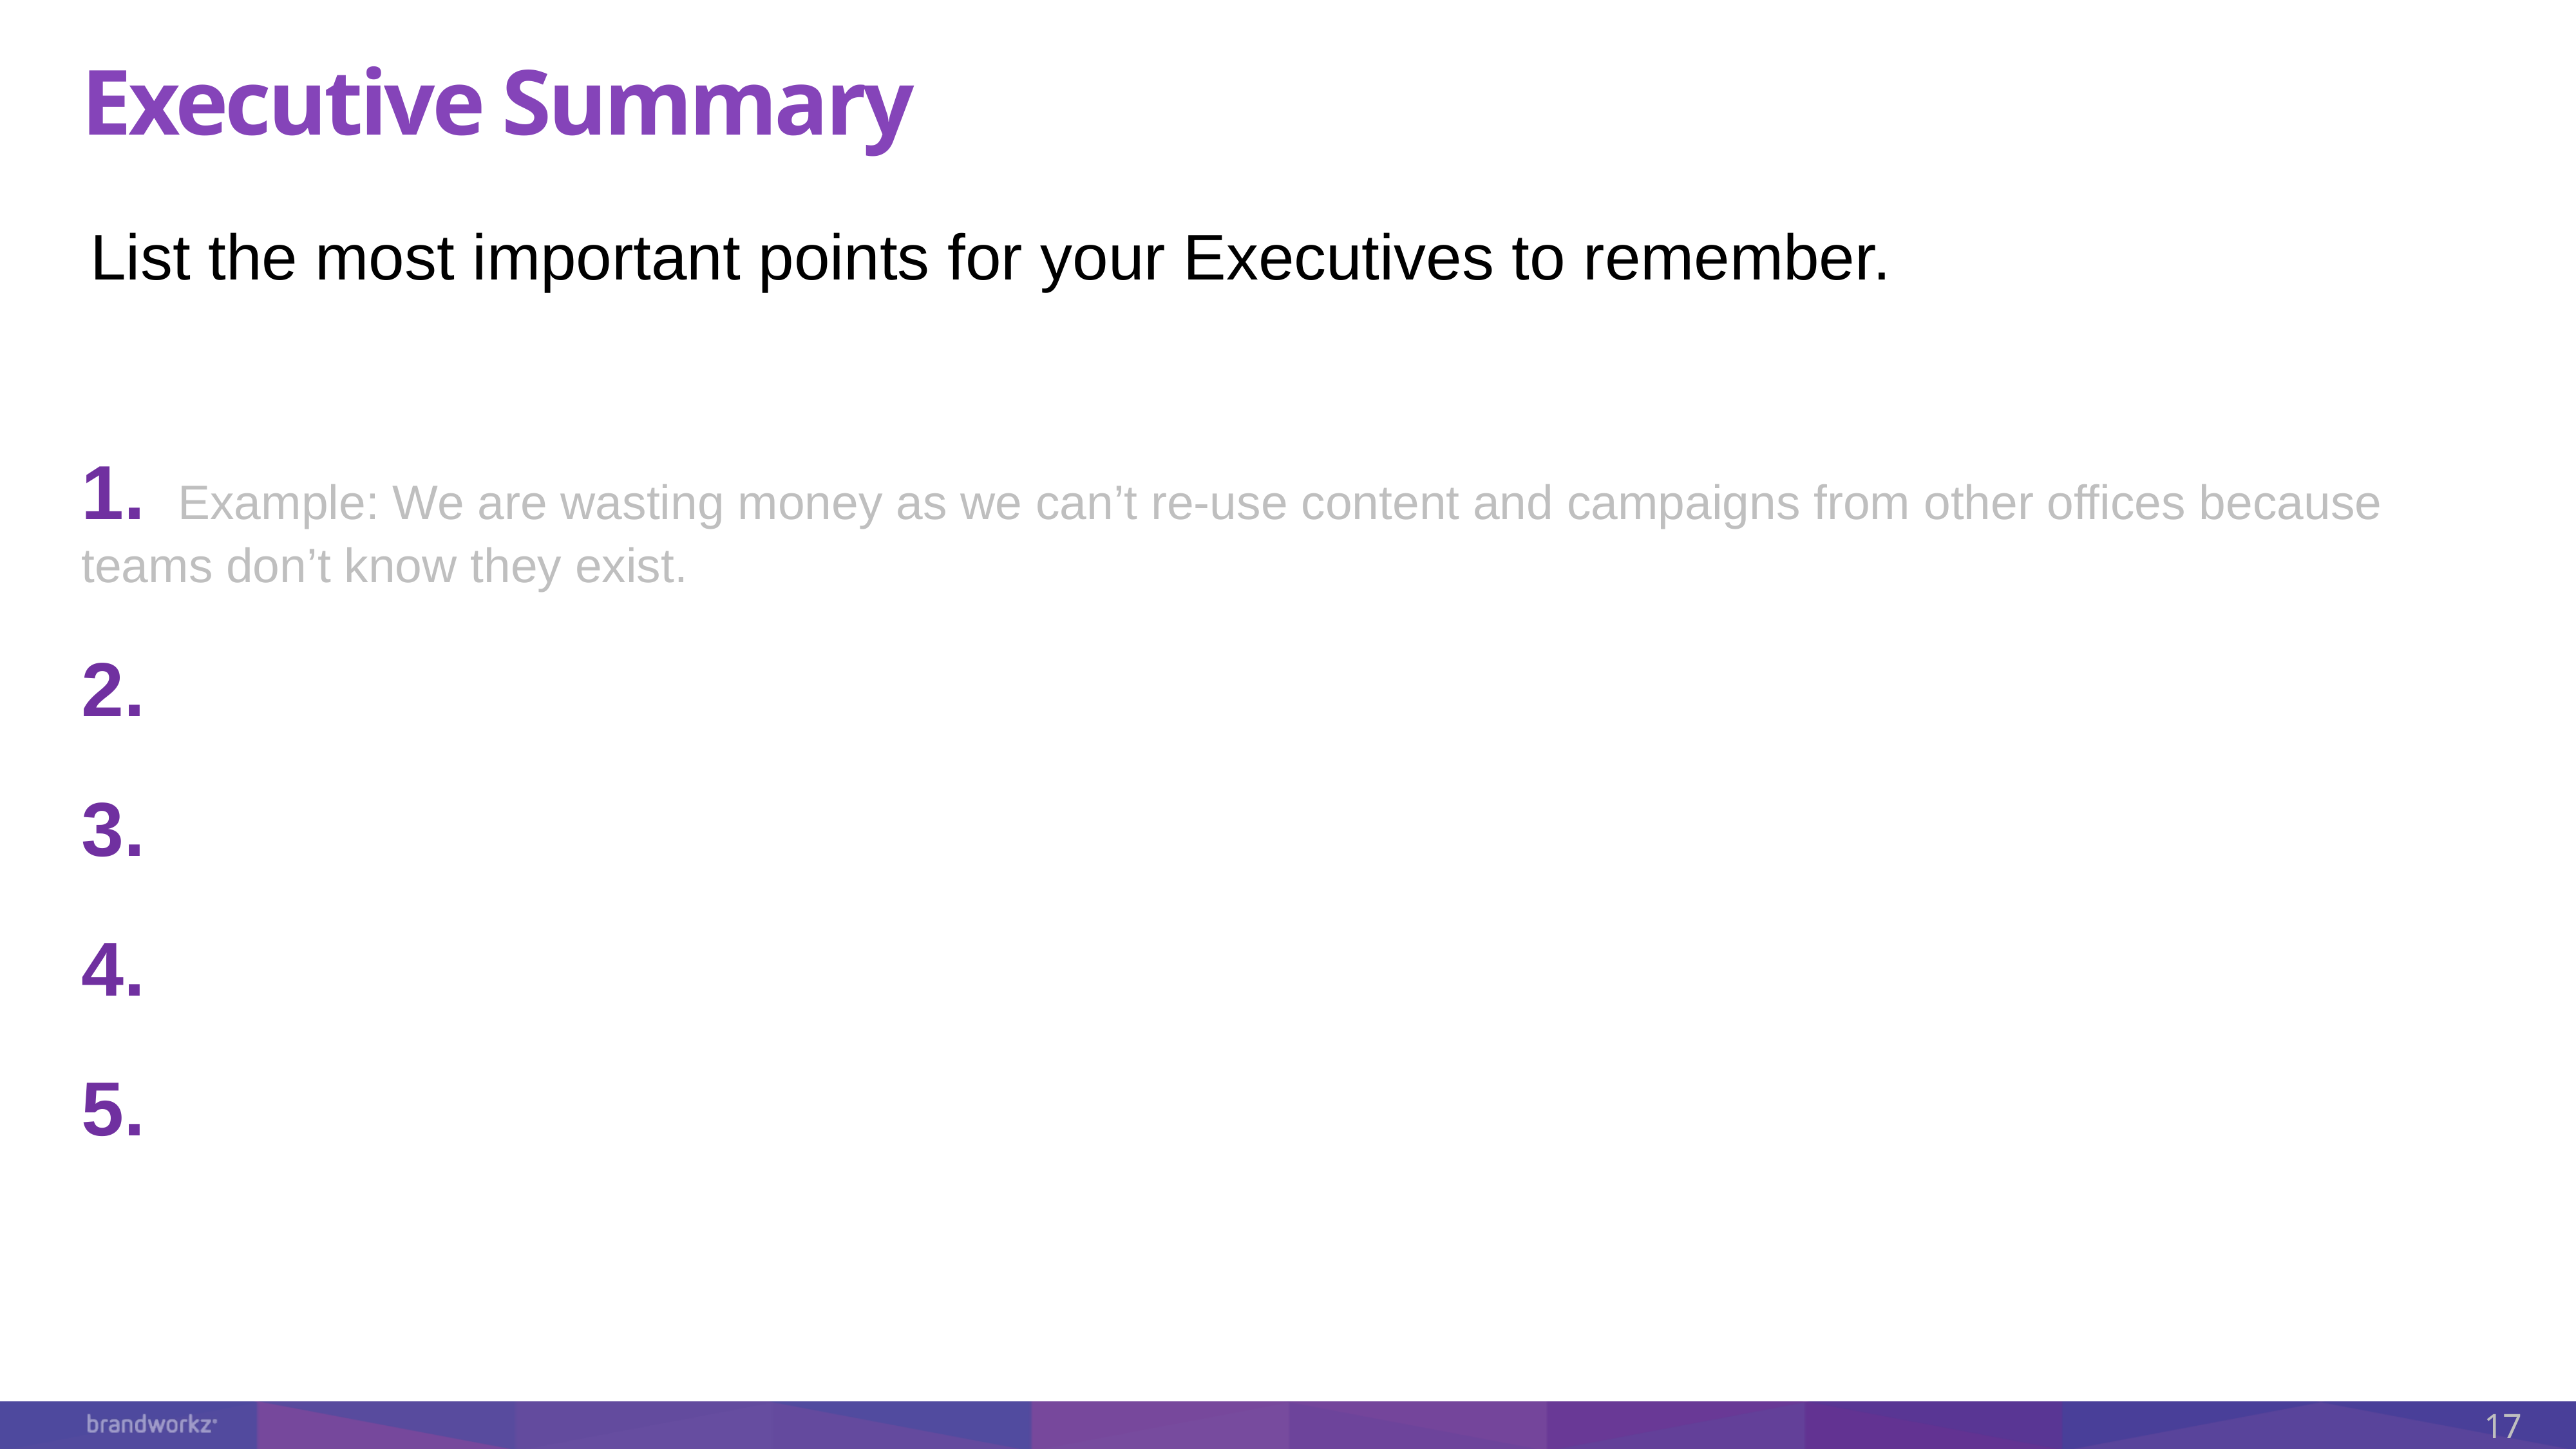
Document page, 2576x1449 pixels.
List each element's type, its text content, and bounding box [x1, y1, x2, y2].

list 1. Example: We are wasting money as we can’t re-use content and campaigns from other offices because teams don’t know they exist. 2. 3. 4. 5. [81, 442, 2492, 1357]
text_box List the most important points for your Executives to remember. [90, 215, 2501, 361]
title Executive Summary [81, 45, 2496, 166]
picture [0, 1401, 2576, 1449]
